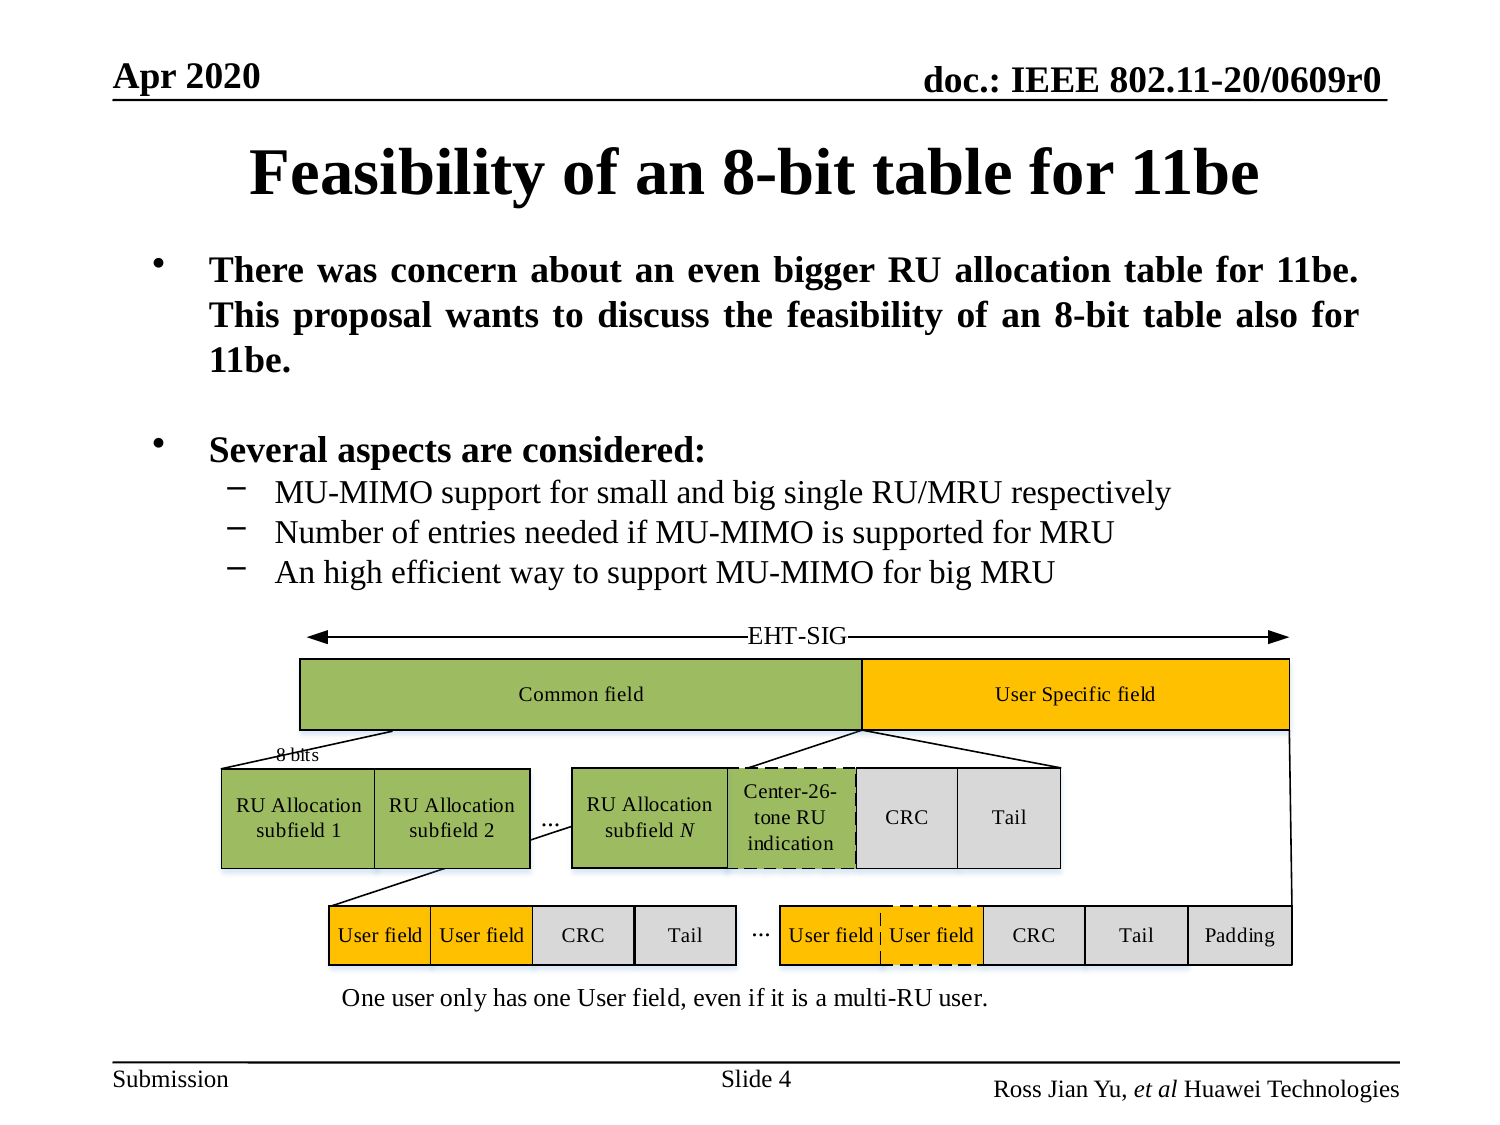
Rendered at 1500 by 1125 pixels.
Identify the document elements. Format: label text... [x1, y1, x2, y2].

title Feasibility of an 8-bit table for 11be [99, 123, 1413, 212]
slide_number Slide 4 [712, 1061, 800, 1093]
list There was concern about an even bigger RU allocation table for 11be. This proposal wants to discuss the feasibility of an 8-bit table also for 11be. Several aspects are considered: MU-MIMO support for small and big single RU/MRU respectively Number of entries needed if MU-MIMO is supported for MRU An high efficient way to support MU-MIMO for big MRU [137, 237, 1376, 613]
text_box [212, 612, 1312, 1026]
